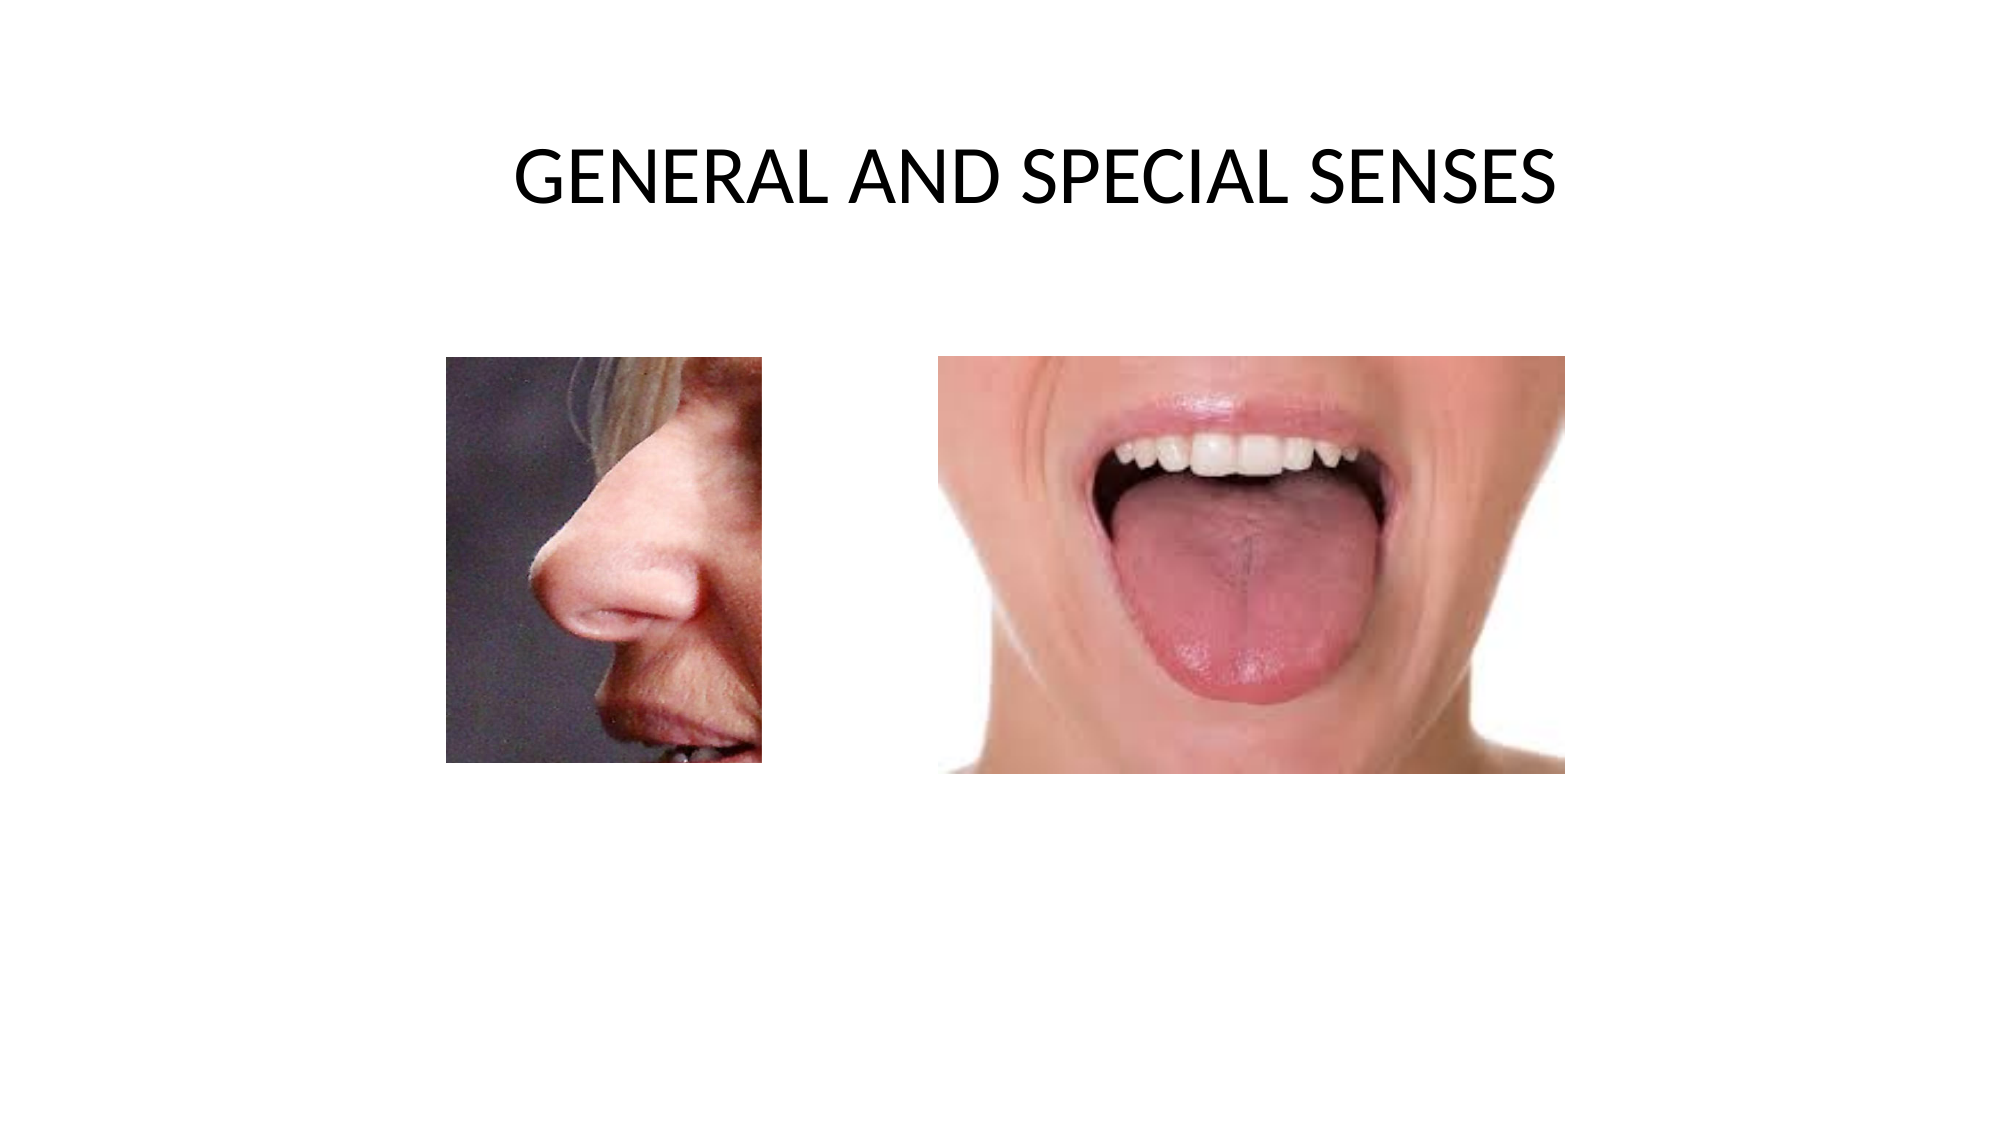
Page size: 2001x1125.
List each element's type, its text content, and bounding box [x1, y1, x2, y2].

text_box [446, 216, 1369, 944]
text_box General and Special Senses [499, 113, 1574, 228]
picture [938, 356, 1565, 774]
